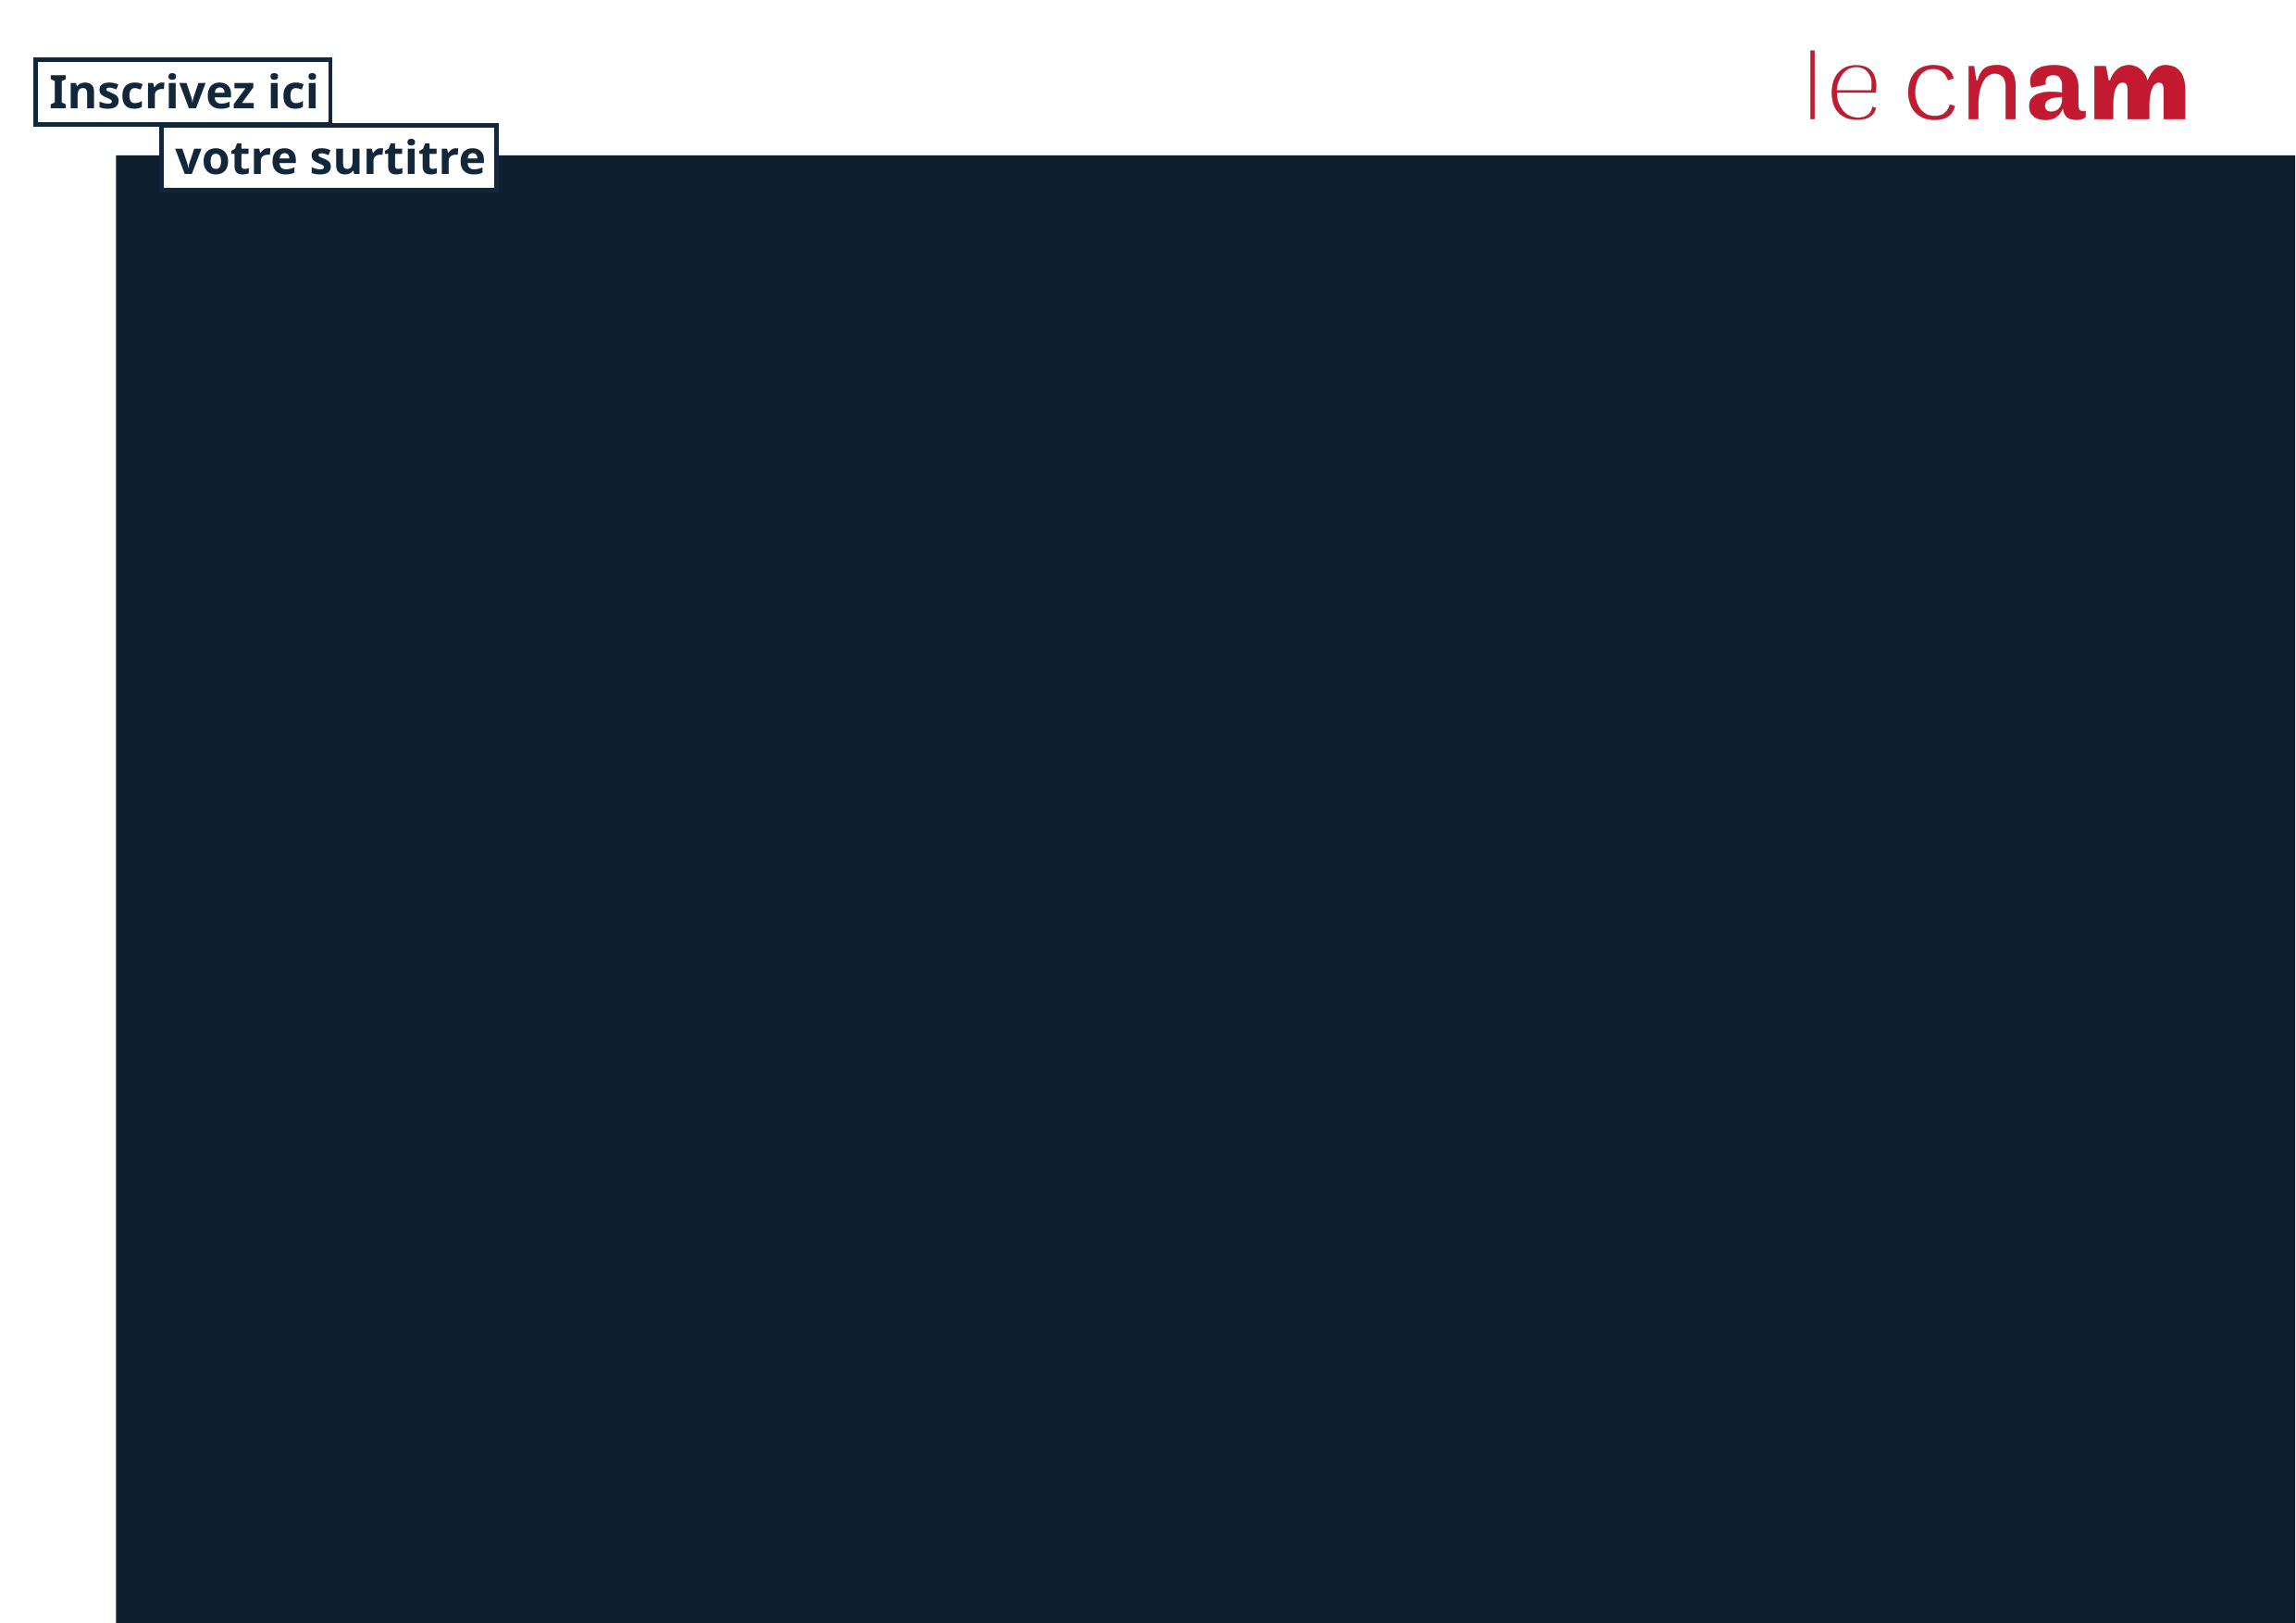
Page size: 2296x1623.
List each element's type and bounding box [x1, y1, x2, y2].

text_box [54, 58, 472, 192]
picture [1791, 31, 2205, 140]
